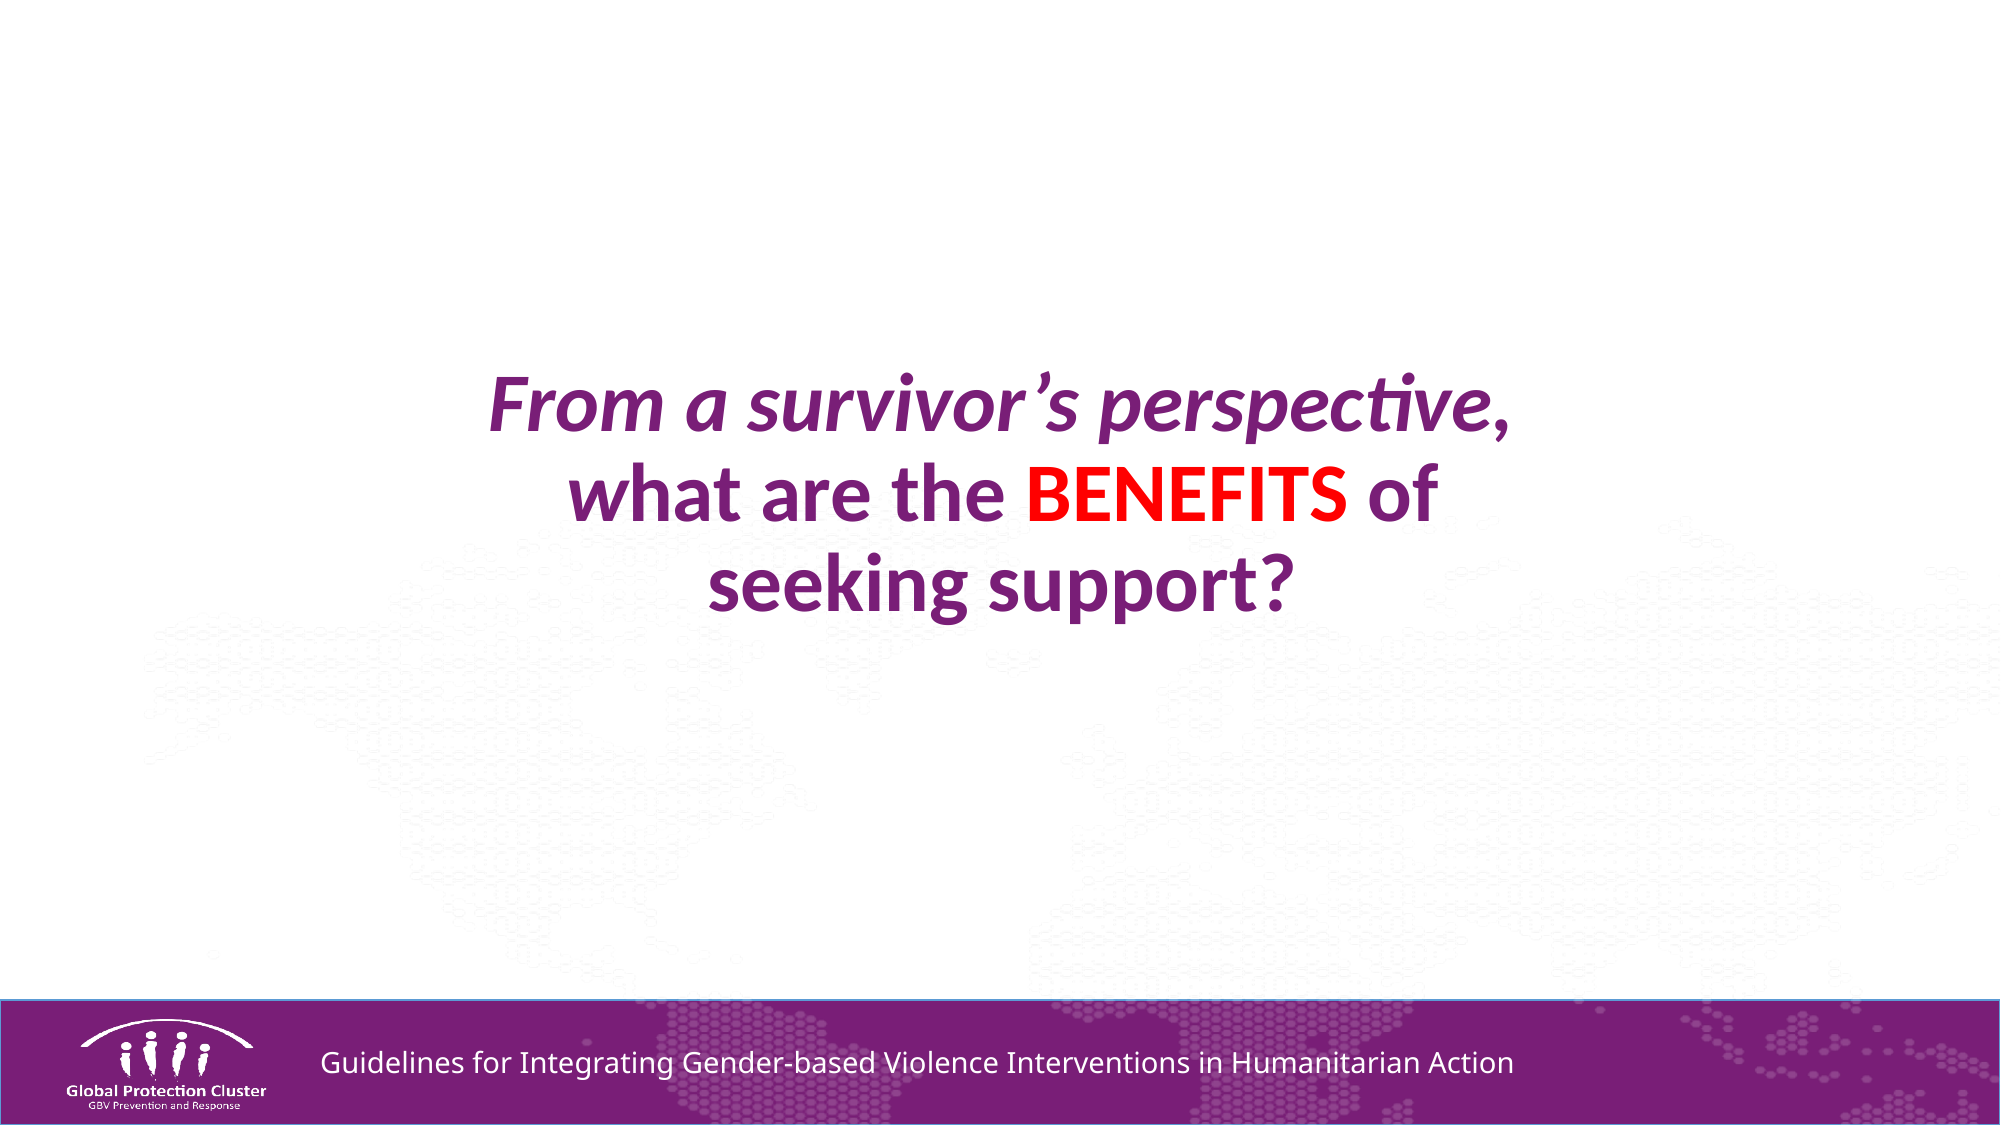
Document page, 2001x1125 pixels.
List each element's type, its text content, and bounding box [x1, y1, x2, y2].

title From a survivor’s perspective, what are the BENEFITS of seeking support? [449, 352, 1555, 452]
picture [56, 254, 2001, 1125]
